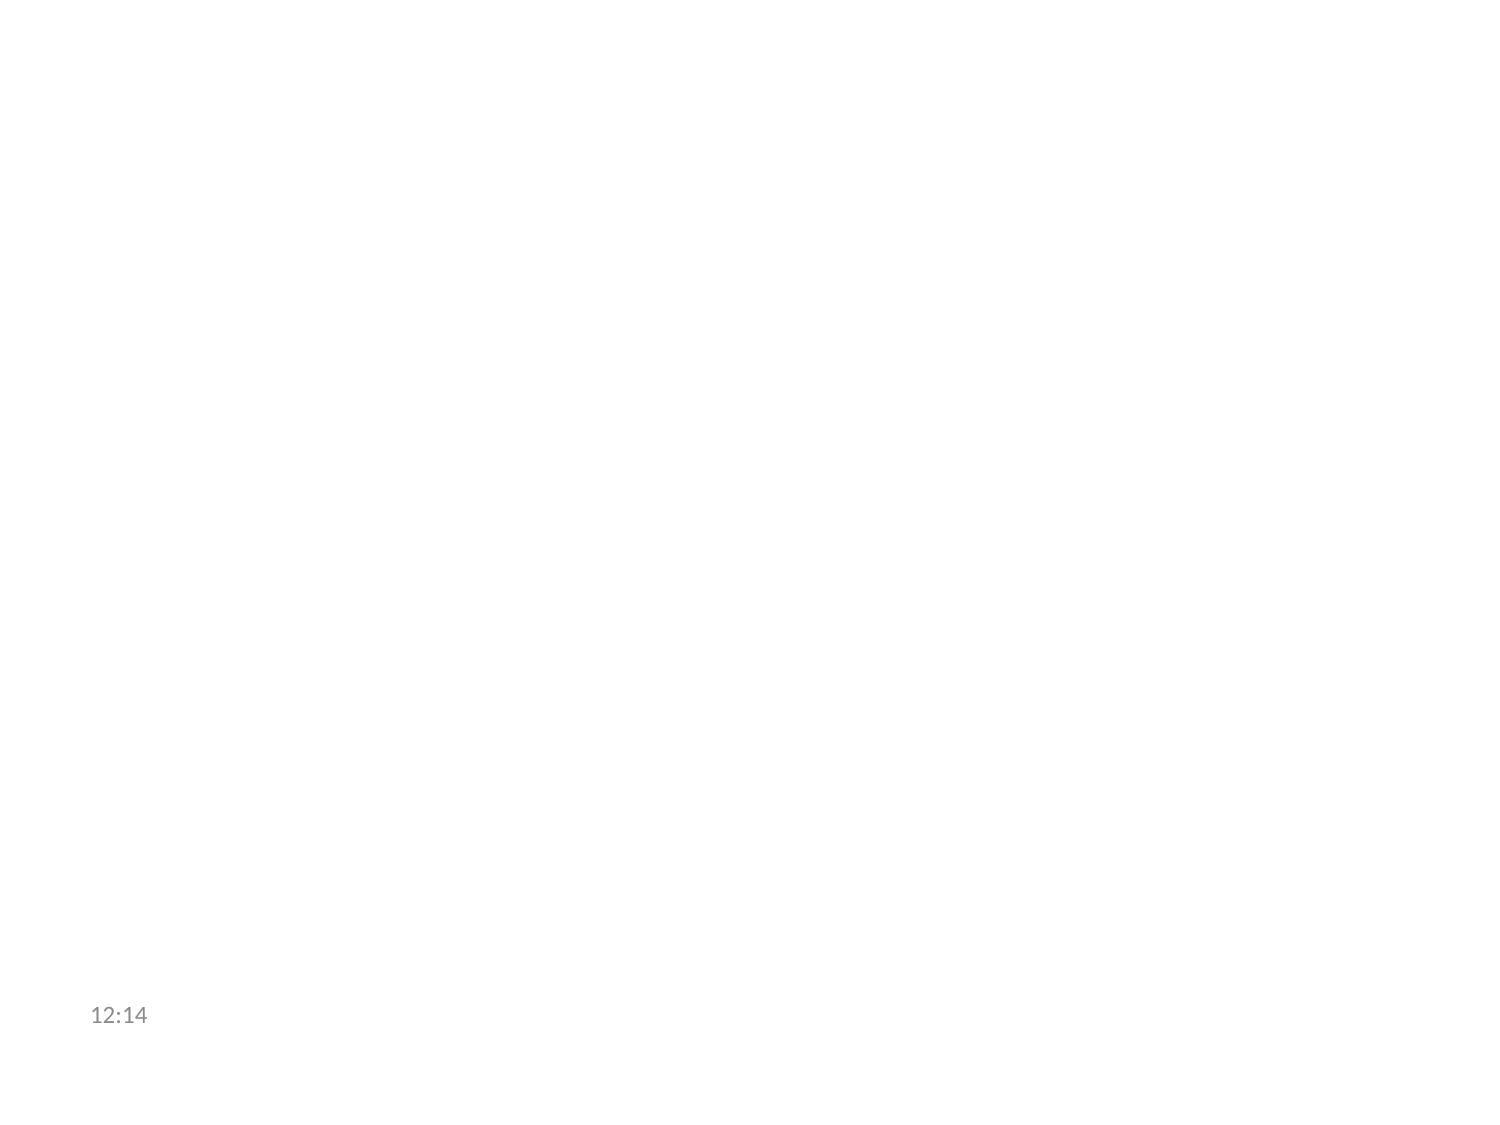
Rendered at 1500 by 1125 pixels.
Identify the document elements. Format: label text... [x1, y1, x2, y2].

text_box 15:35 [75, 983, 425, 1044]
